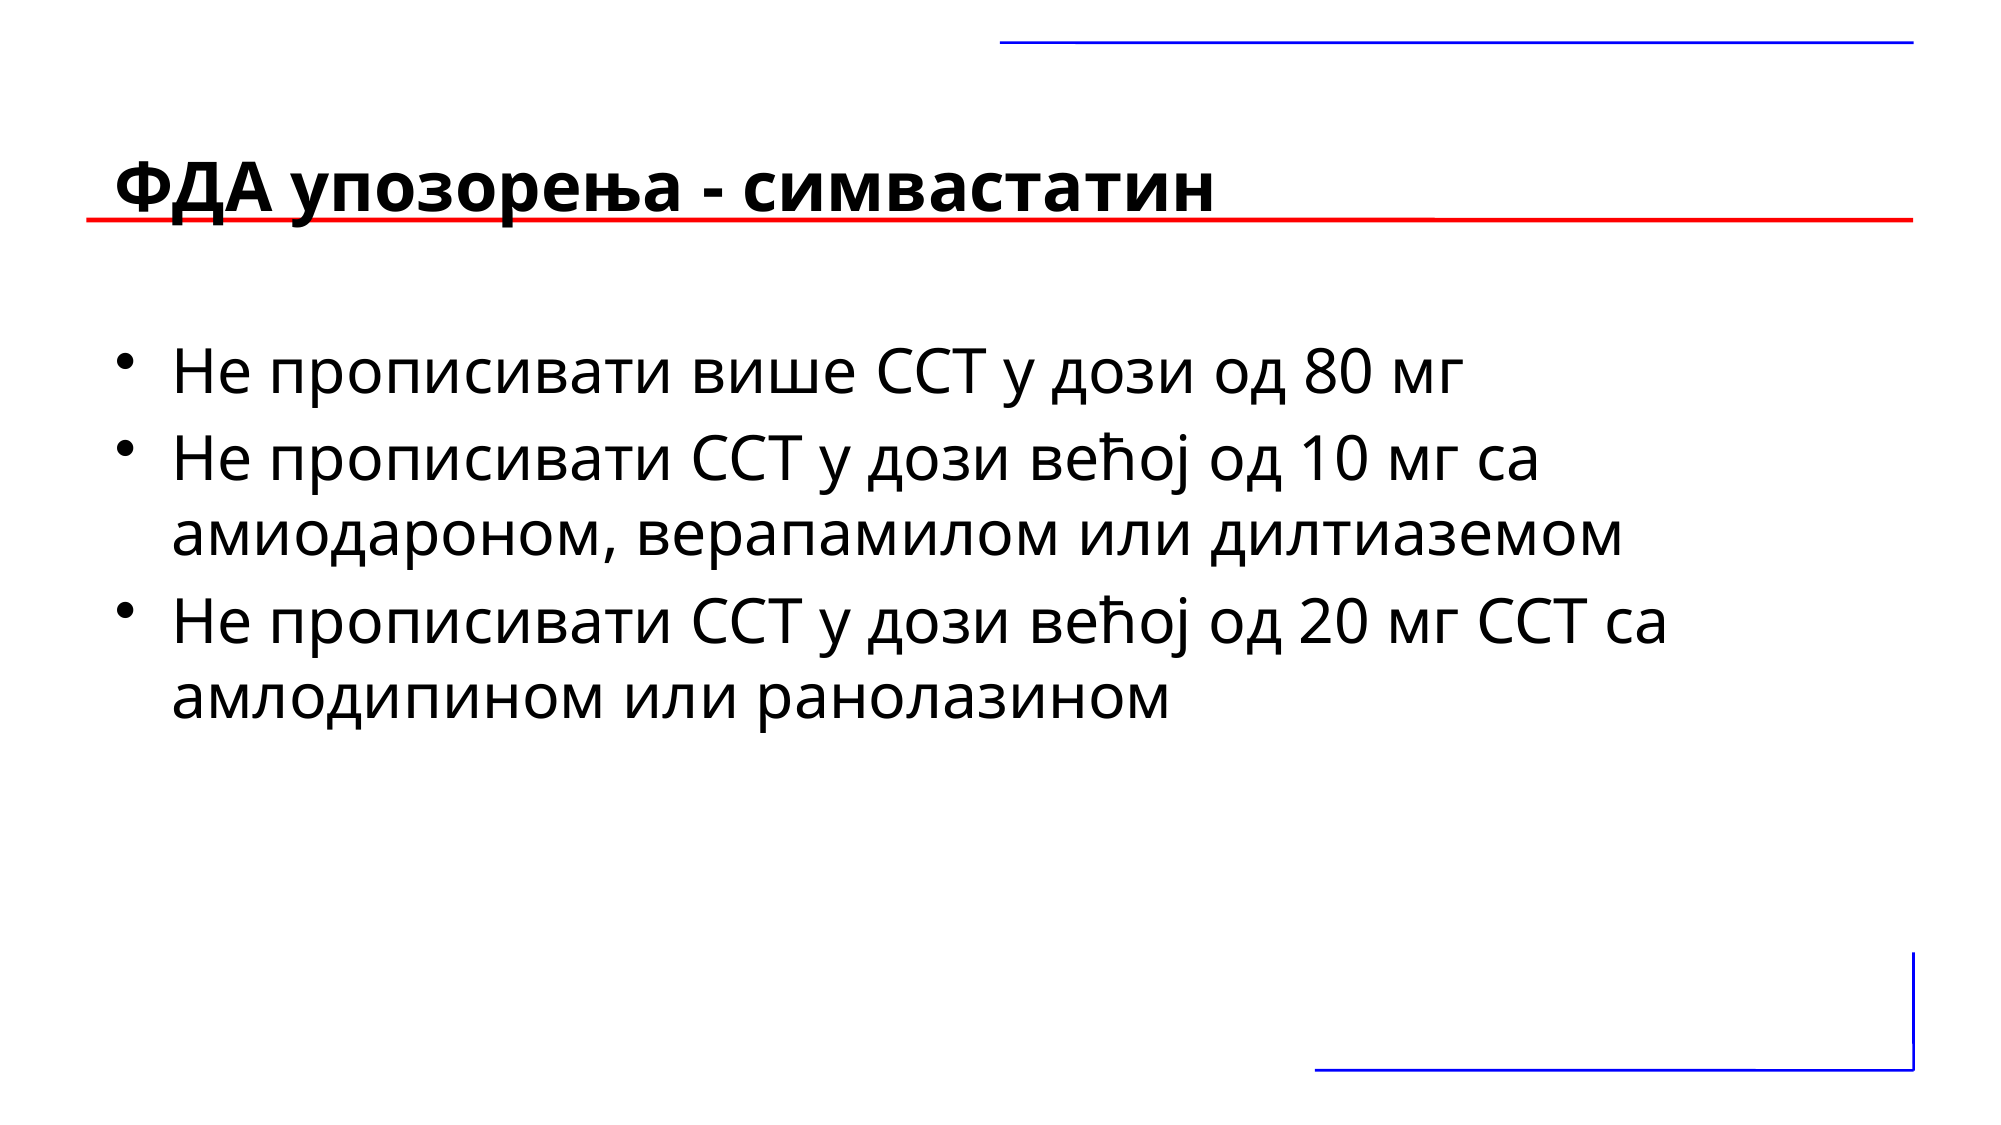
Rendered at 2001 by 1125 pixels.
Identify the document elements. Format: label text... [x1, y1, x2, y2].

title ФДА упозорења - симвастатин [99, 20, 1898, 233]
list Не прописивати више ССТ у дози од 80 мг Не прописивати ССТ у дози већој од 10 мг са амиодароном, верапамилом или дилтиаземом Не прописивати ССТ у дози већој од 20 мг ССТ са амлодипином или ранолазином [99, 323, 1900, 858]
